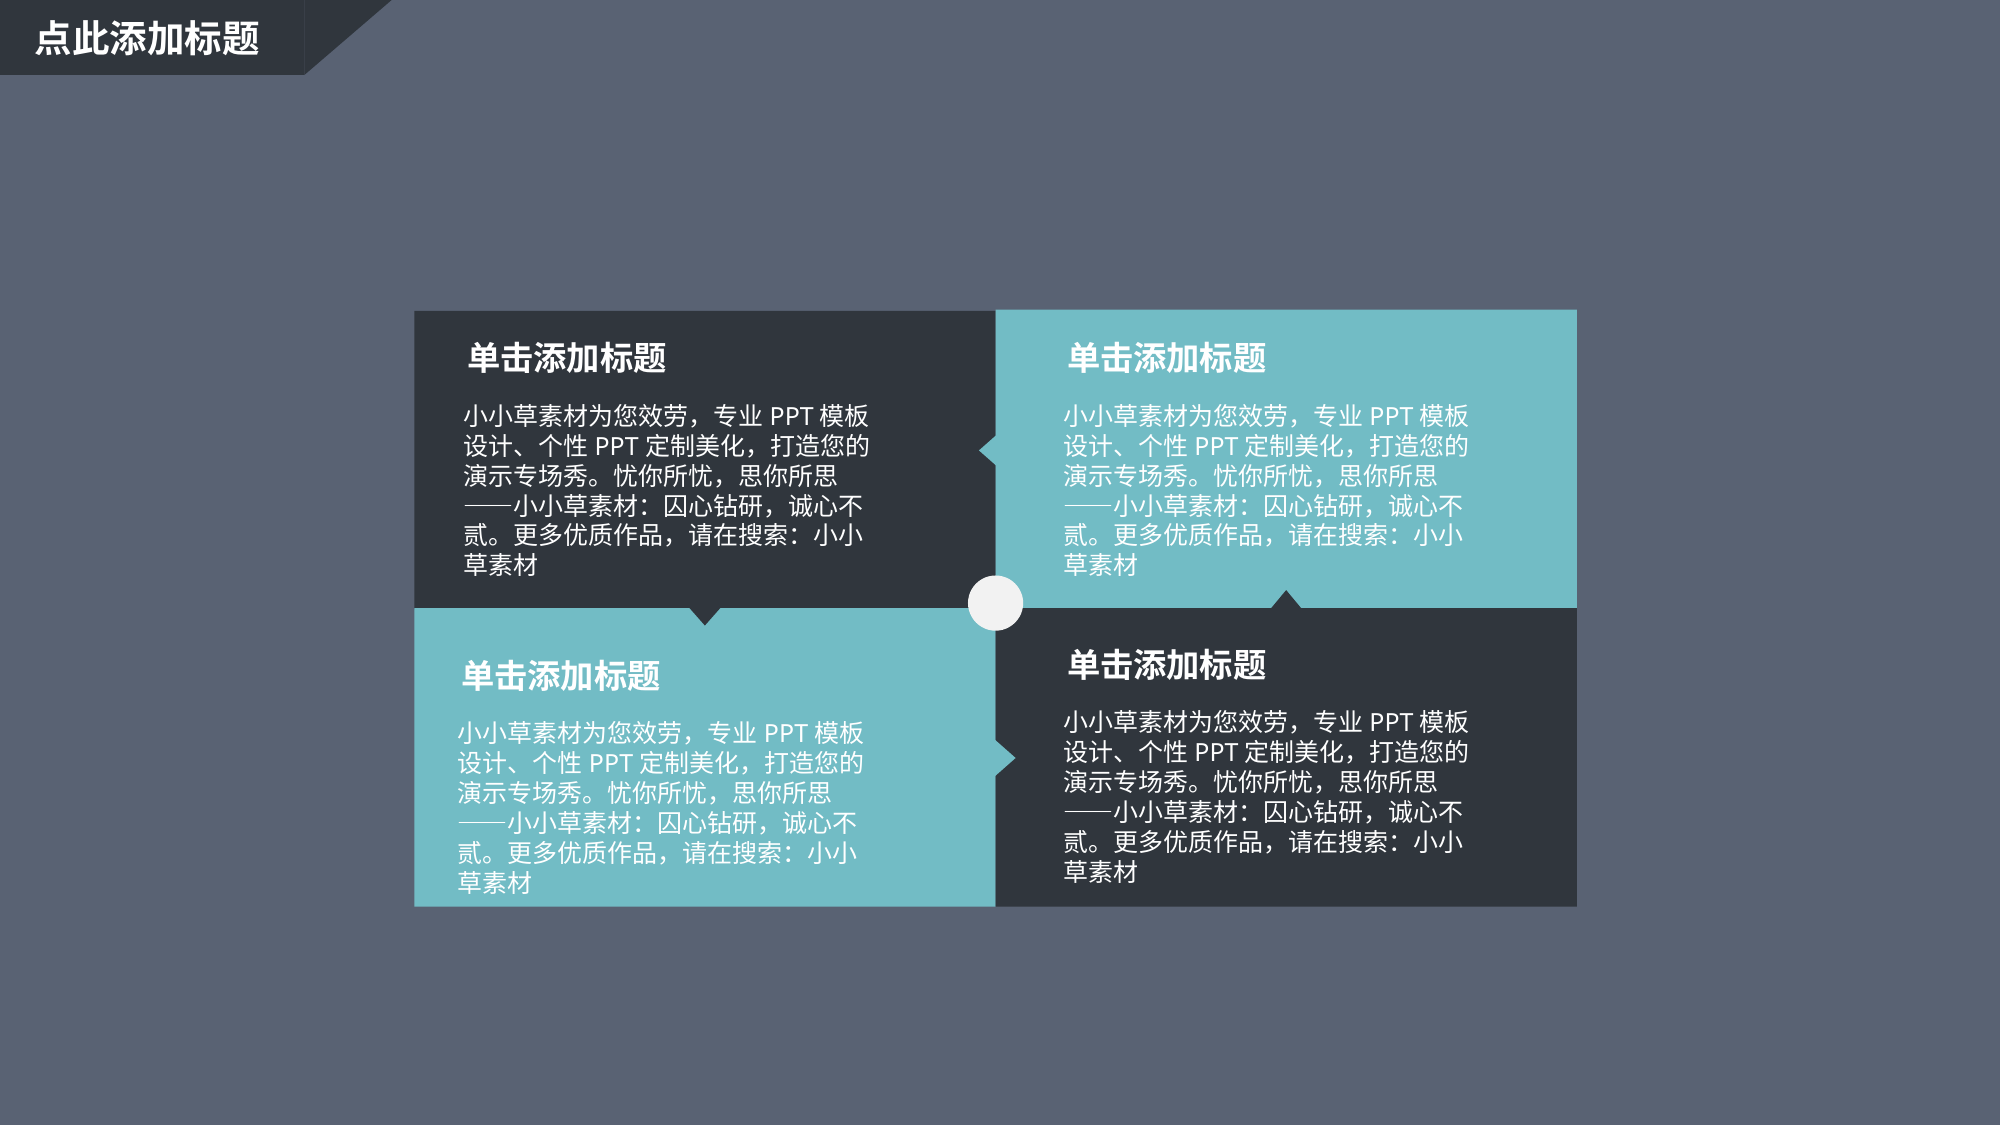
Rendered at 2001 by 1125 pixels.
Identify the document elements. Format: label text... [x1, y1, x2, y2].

text_box 单击添加标题 [1048, 636, 1285, 692]
text_box [978, 428, 1004, 473]
text_box 单击添加标题 [448, 329, 686, 385]
text_box [991, 736, 1016, 780]
text_box 小小草素材为您效劳，专业PPT模板设计、个性PPT定制美化，打造您的演示专场秀。忧你所忧，思你所思——小小草素材：囚心钻研，诚心不贰。更多优质作品，请在搜索：小小草素材 [1048, 699, 1499, 924]
text_box 单击添加标题 [443, 647, 680, 702]
text_box 小小草素材为您效劳，专业PPT模板设计、个性PPT定制美化，打造您的演示专场秀。忧你所忧，思你所思——小小草素材：囚心钻研，诚心不贰。更多优质作品，请在搜索：小小草素材 [443, 710, 894, 935]
text_box [995, 608, 1577, 907]
text_box 小小草素材为您效劳，专业PPT模板设计、个性PPT定制美化，打造您的演示专场秀。忧你所忧，思你所思——小小草素材：囚心钻研，诚心不贰。更多优质作品，请在搜索：小小草素材 [448, 392, 899, 618]
text_box [995, 309, 1577, 608]
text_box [0, 0, 392, 76]
text_box [414, 608, 995, 907]
text_box [414, 310, 995, 608]
text_box 单击添加标题 [1048, 329, 1285, 385]
text_box 小小草素材为您效劳，专业PPT模板设计、个性PPT定制美化，打造您的演示专场秀。忧你所忧，思你所思——小小草素材：囚心钻研，诚心不贰。更多优质作品，请在搜索：小小草素材 [1048, 392, 1499, 618]
text_box [698, 618, 712, 626]
text_box [967, 575, 1024, 631]
